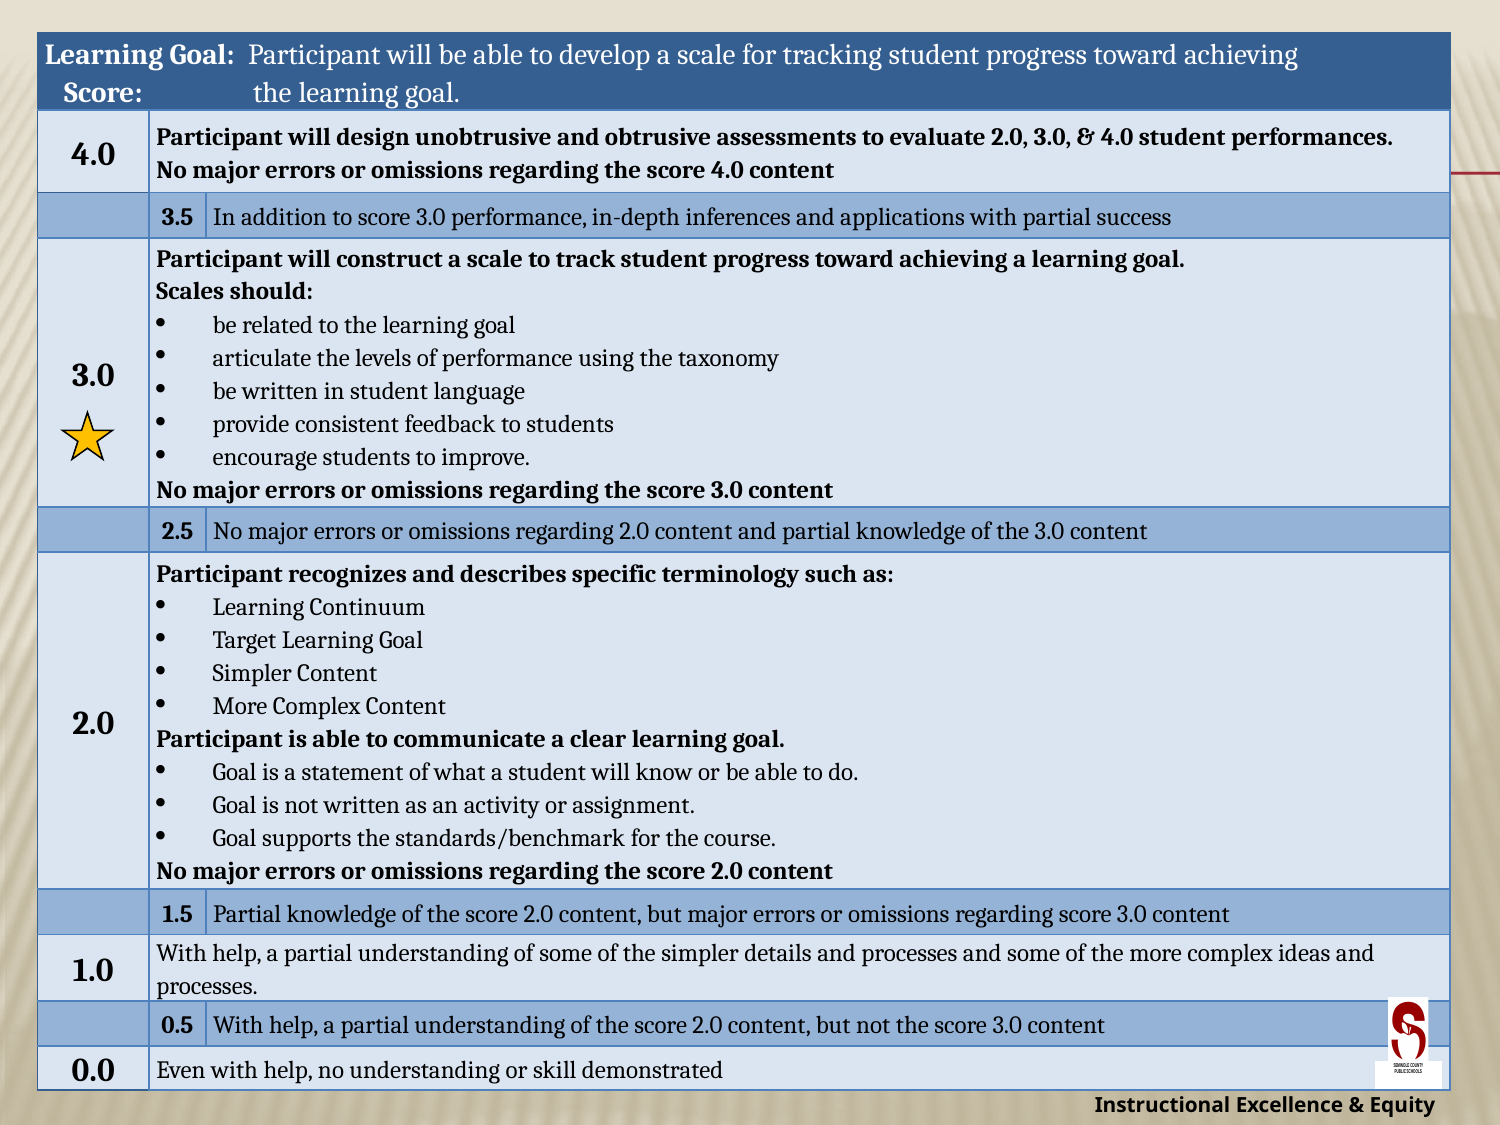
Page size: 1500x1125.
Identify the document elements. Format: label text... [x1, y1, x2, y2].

text_box Instructional Excellence & Equity [975, 1084, 1450, 1125]
table_cell 4.0 [38, 111, 148, 192]
table_cell [38, 1002, 148, 1045]
table_cell 2.0 [38, 553, 148, 888]
table_cell 3.0 [38, 239, 148, 506]
table_cell [38, 890, 148, 934]
table_cell [38, 508, 148, 551]
table_cell Partial knowledge of the score 2.0 content, but major errors or omissions regarding score 3.0 content [207, 890, 1449, 934]
table_cell No major errors or omissions regarding 2.0 content and partial knowledge of the 3.0 content [207, 508, 1449, 551]
table_cell 1.5 [150, 890, 205, 934]
text_box [62, 412, 113, 460]
table_cell With help, a partial understanding of some of the simpler details and processes and some of the more complex ideas and processes. [150, 935, 1449, 1000]
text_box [1374, 997, 1443, 1096]
table_cell 1.0 [38, 935, 148, 1000]
table_cell Participant will construct a scale to track student progress toward achieving a learning goal. Scales should: be related to the learning goal articulate the levels of performance using the taxonomy be written in student language provide consistent feedback to students encourage students to improve. No major errors or omissions regarding the score 3.0 content [150, 239, 1449, 506]
table_cell 0.5 [150, 1002, 205, 1045]
table_cell Even with help, no understanding or skill demonstrated [150, 1047, 1364, 1089]
table_header Learning Goal: Participant will be able to develop a scale for tracking student progress toward achieving Score: the learning goal. [38, 34, 1449, 109]
table_cell With help, a partial understanding of the score 2.0 content, but not the score 3.0 content [207, 1002, 1367, 1045]
table_cell Participant recognizes and describes specific terminology such as: Learning Continuum Target Learning Goal Simpler Content More Complex Content Participant is able to communicate a clear learning goal. Goal is a statement of what a student will know or be able to do. Goal is not written as an activity or assignment. Goal supports the standards/benchmark for the course. No major errors or omissions regarding the score 2.0 content [150, 553, 1449, 888]
table_cell 3.5 [150, 193, 205, 237]
table_cell Participant will design unobtrusive and obtrusive assessments to evaluate 2.0, 3.0, & 4.0 student performances. No major errors or omissions regarding the score 4.0 content [150, 111, 1449, 192]
table_cell 2.5 [150, 508, 205, 551]
table_cell In addition to score 3.0 performance, in-depth inferences and applications with partial success [207, 193, 1449, 237]
table_cell 0.0 [38, 1047, 148, 1089]
table_cell [38, 193, 148, 237]
